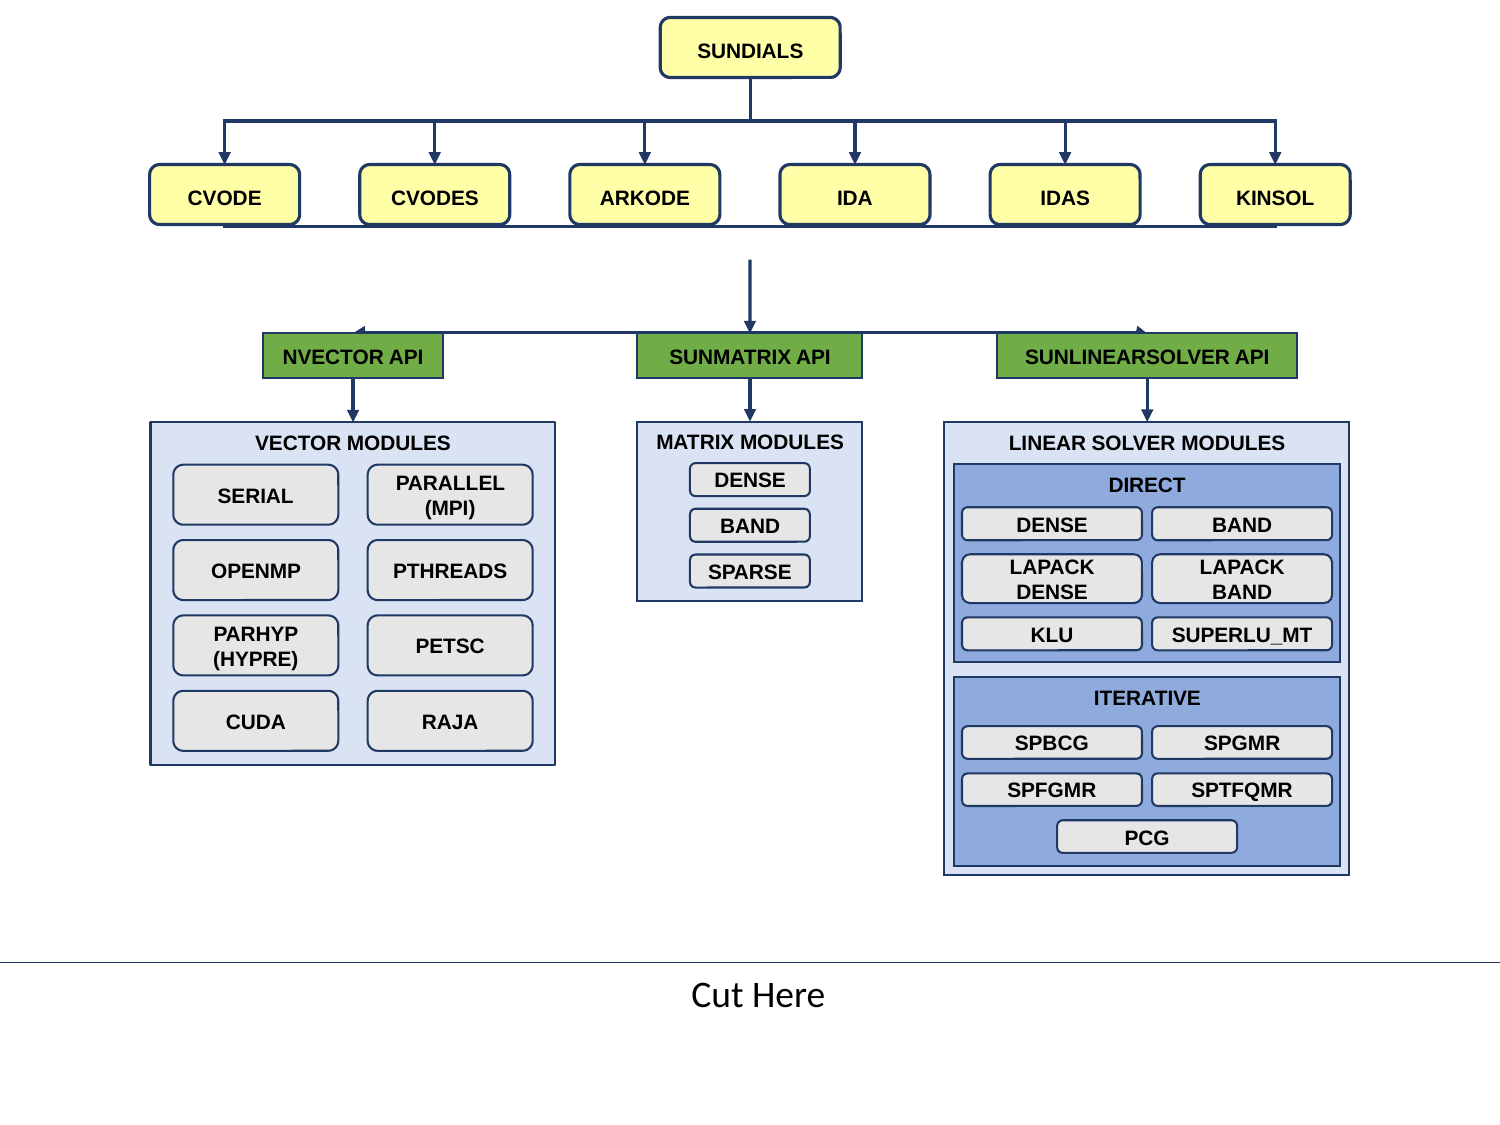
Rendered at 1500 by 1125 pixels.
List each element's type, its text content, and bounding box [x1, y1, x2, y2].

text_box Cut Here [574, 963, 942, 1023]
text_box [753, 17, 1351, 225]
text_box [149, 17, 749, 225]
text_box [944, 333, 1350, 875]
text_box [150, 333, 556, 765]
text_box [637, 333, 863, 602]
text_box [749, 602, 753, 750]
